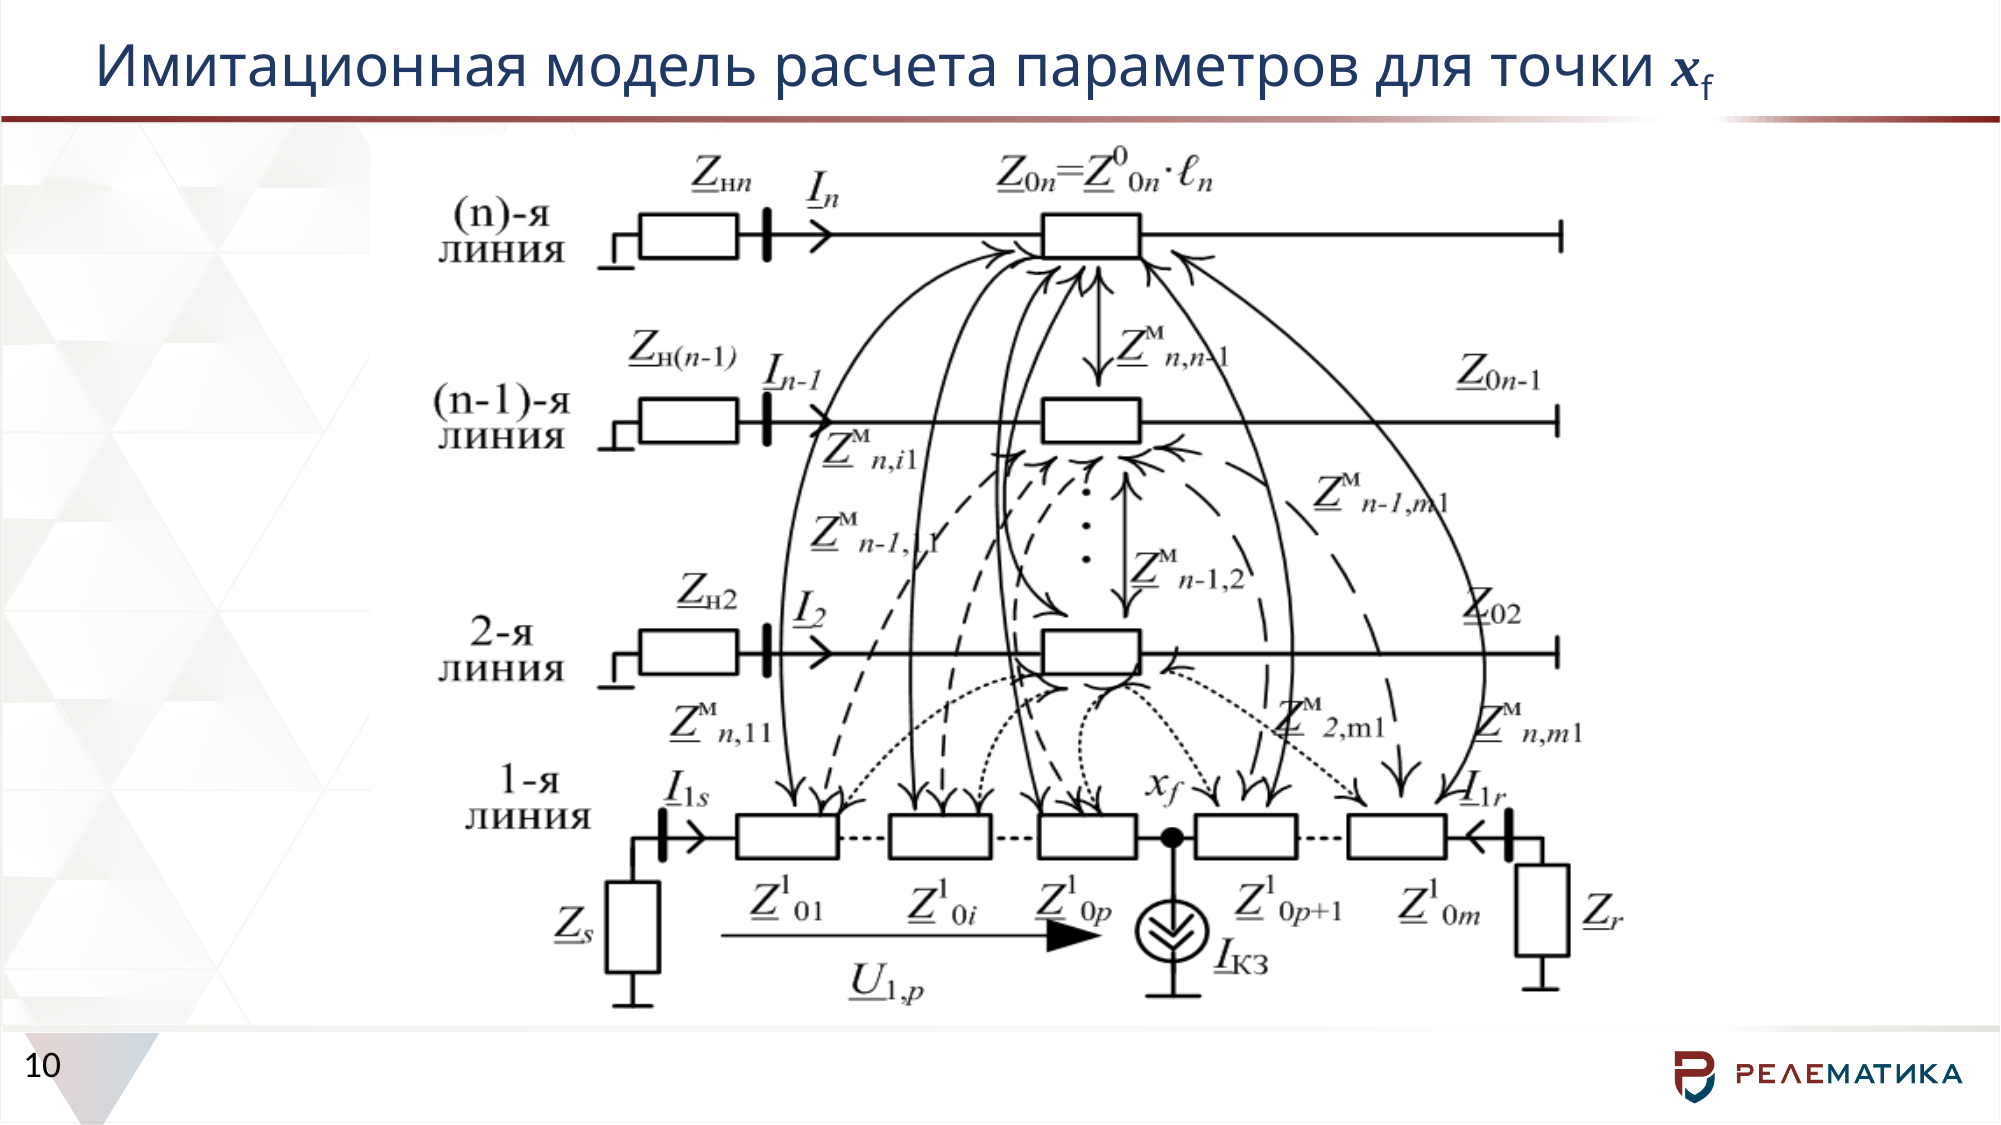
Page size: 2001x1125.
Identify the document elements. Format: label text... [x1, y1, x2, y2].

title Имитационная модель расчета параметров для точки xf [40, 21, 1766, 102]
picture [0, 0, 2000, 1123]
